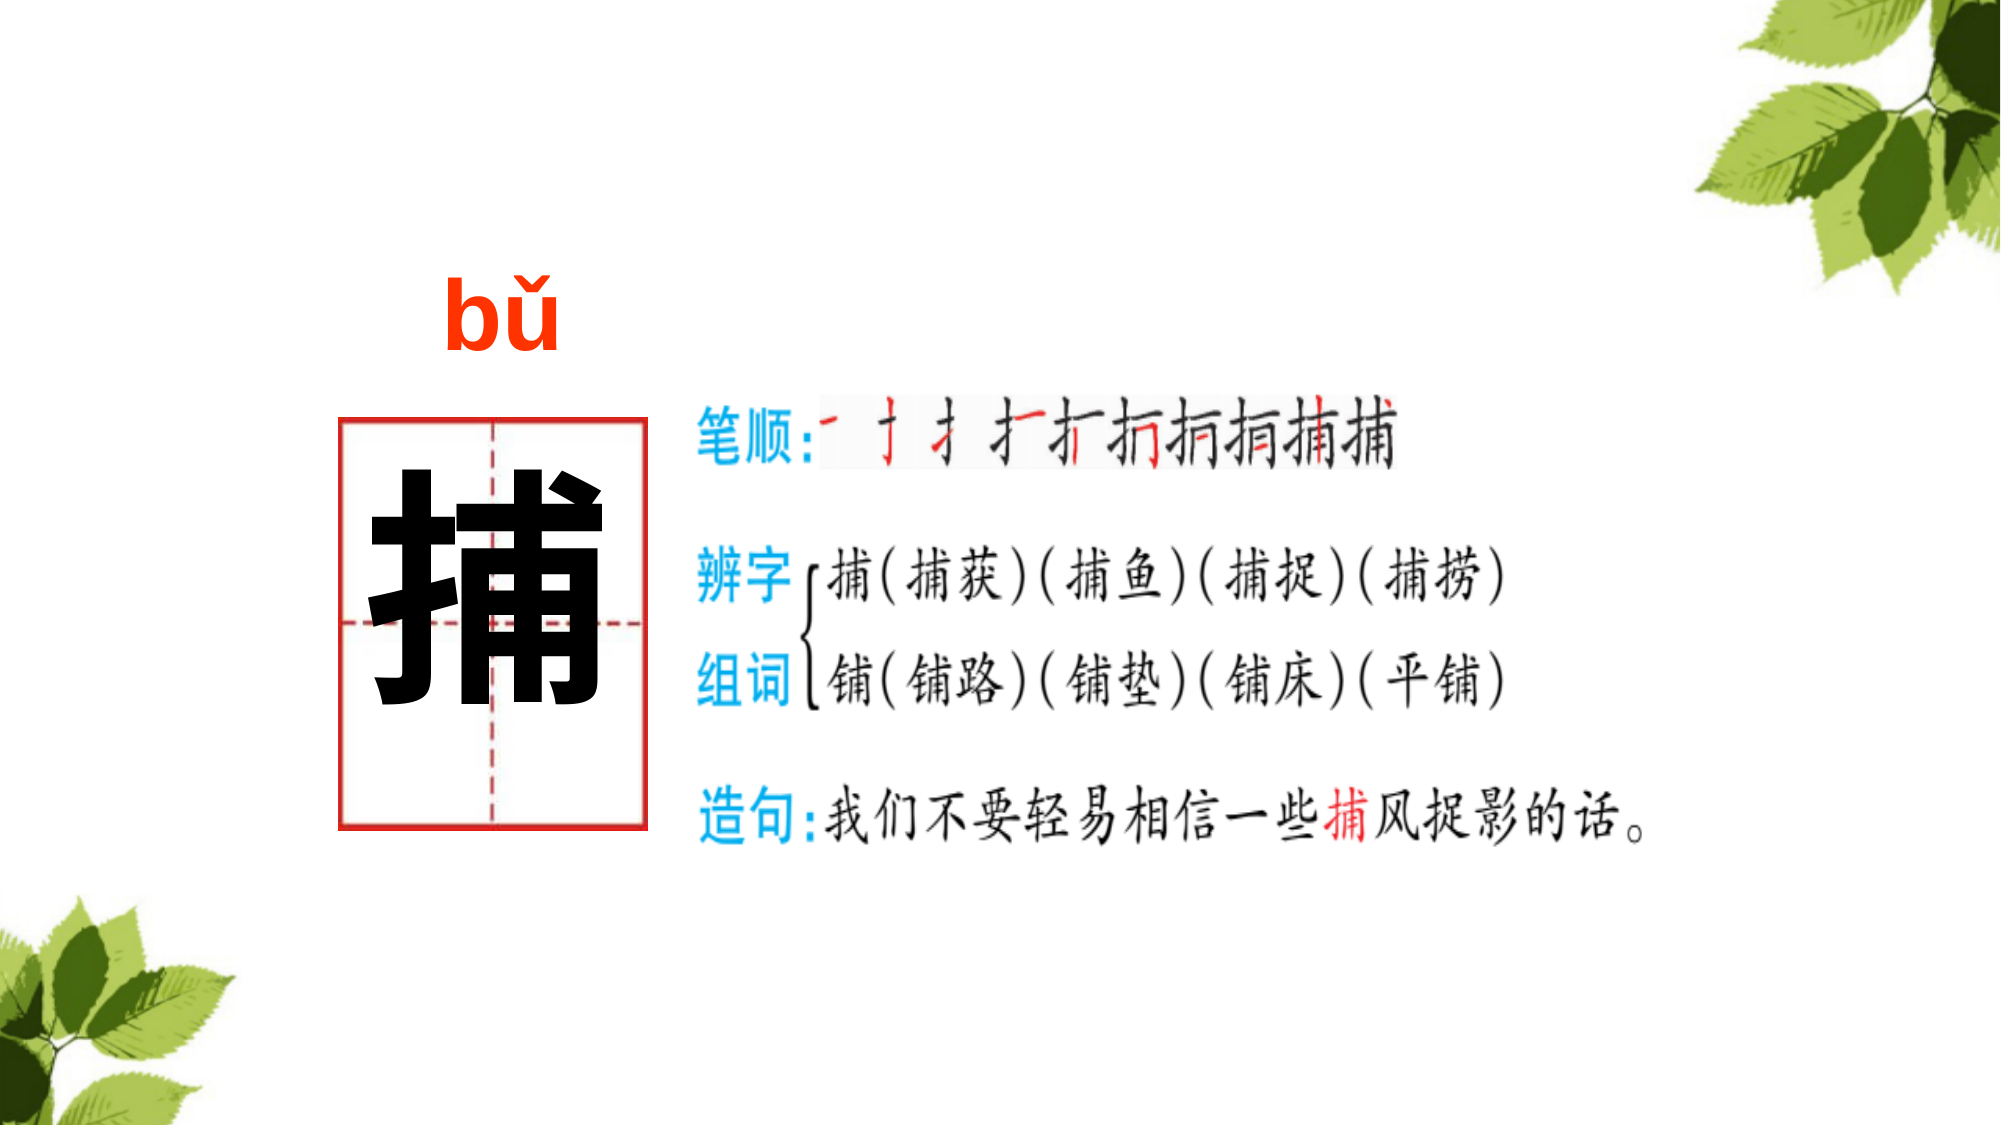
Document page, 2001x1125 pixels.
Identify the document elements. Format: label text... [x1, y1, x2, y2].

picture [1687, 0, 2001, 303]
picture [693, 773, 1656, 849]
text_box bǔ [426, 243, 579, 378]
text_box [337, 417, 648, 831]
picture [693, 531, 1524, 717]
picture [693, 387, 1410, 472]
picture [0, 890, 242, 1125]
